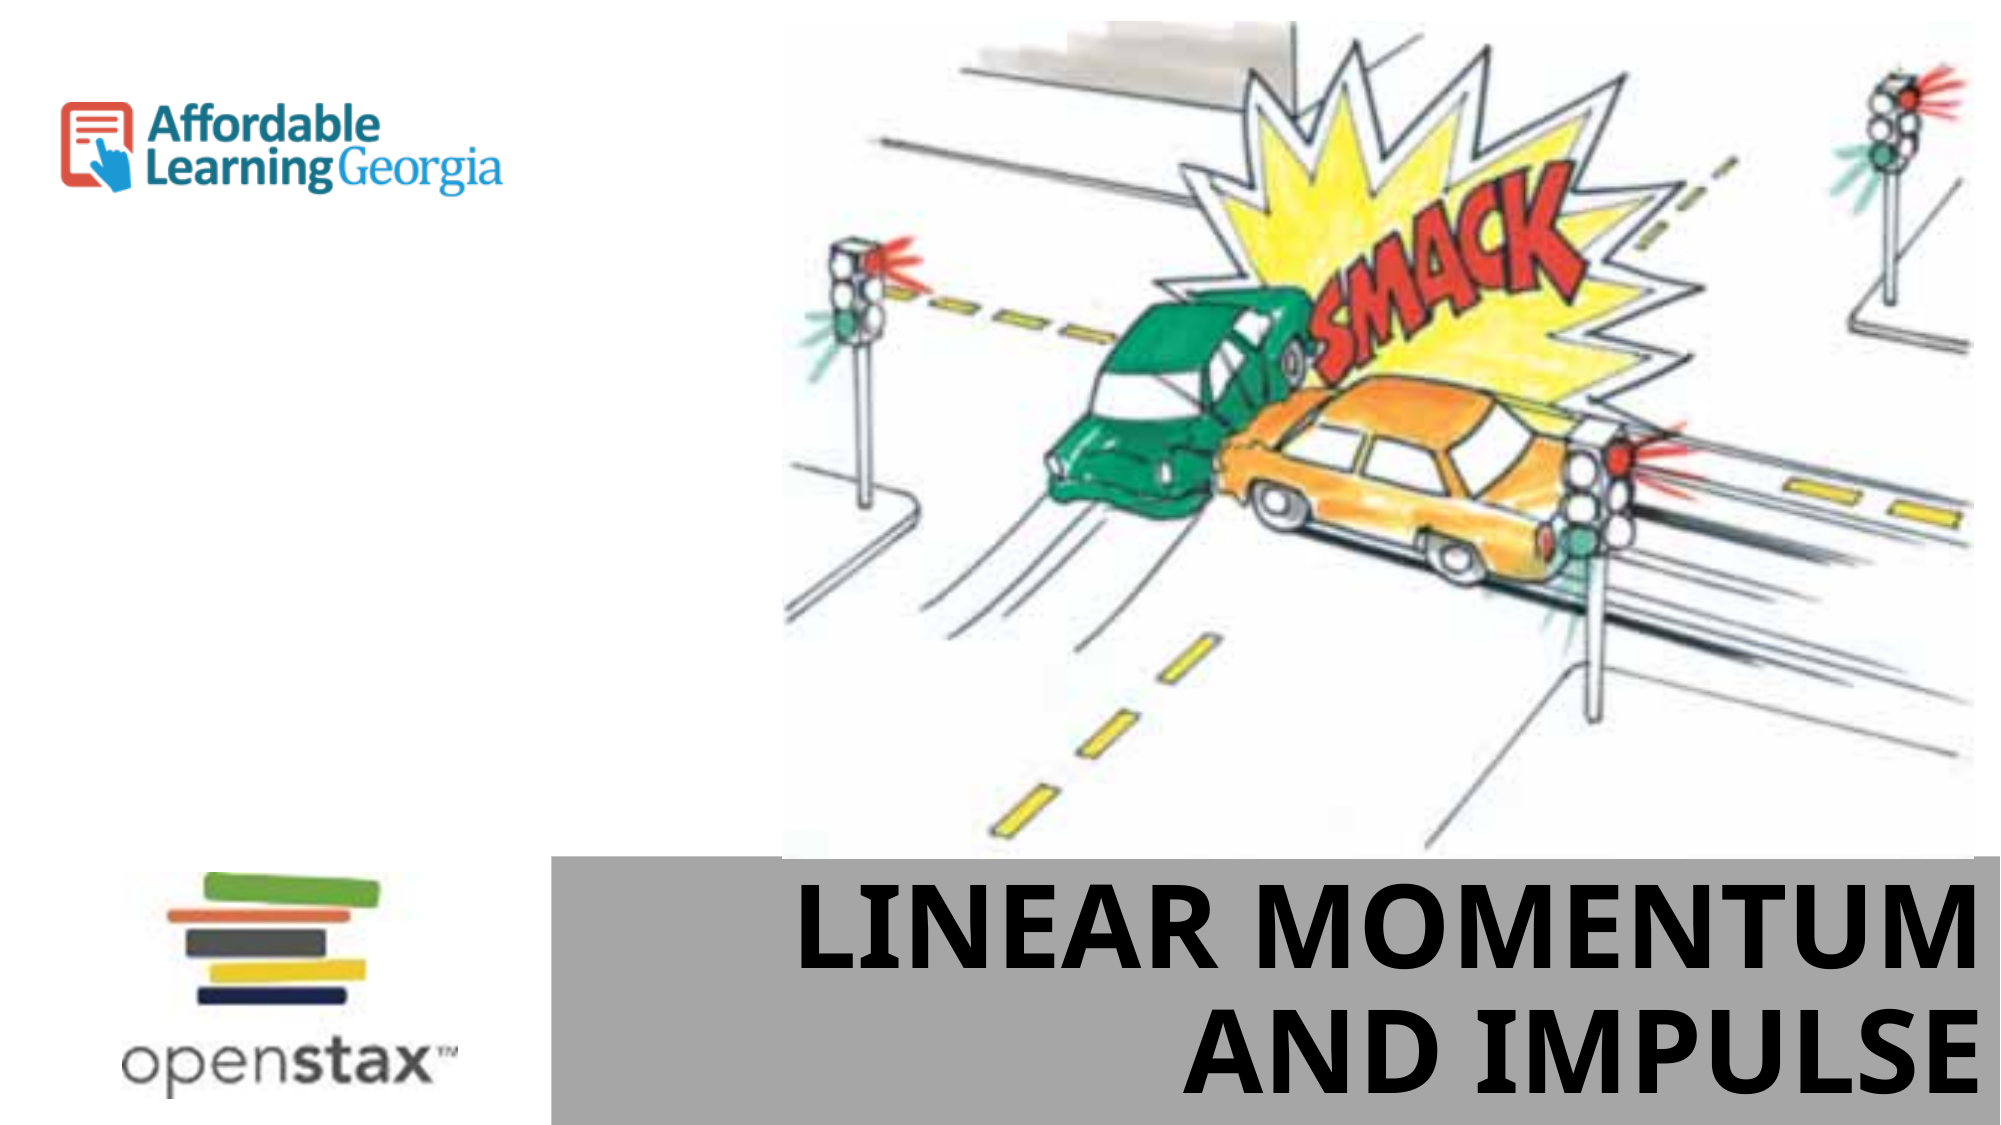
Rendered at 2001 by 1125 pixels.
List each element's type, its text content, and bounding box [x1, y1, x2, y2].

title LINEAR momentum and impulse [551, 856, 2000, 1125]
picture [59, 102, 508, 198]
picture [782, 21, 1974, 859]
picture [122, 872, 458, 1099]
